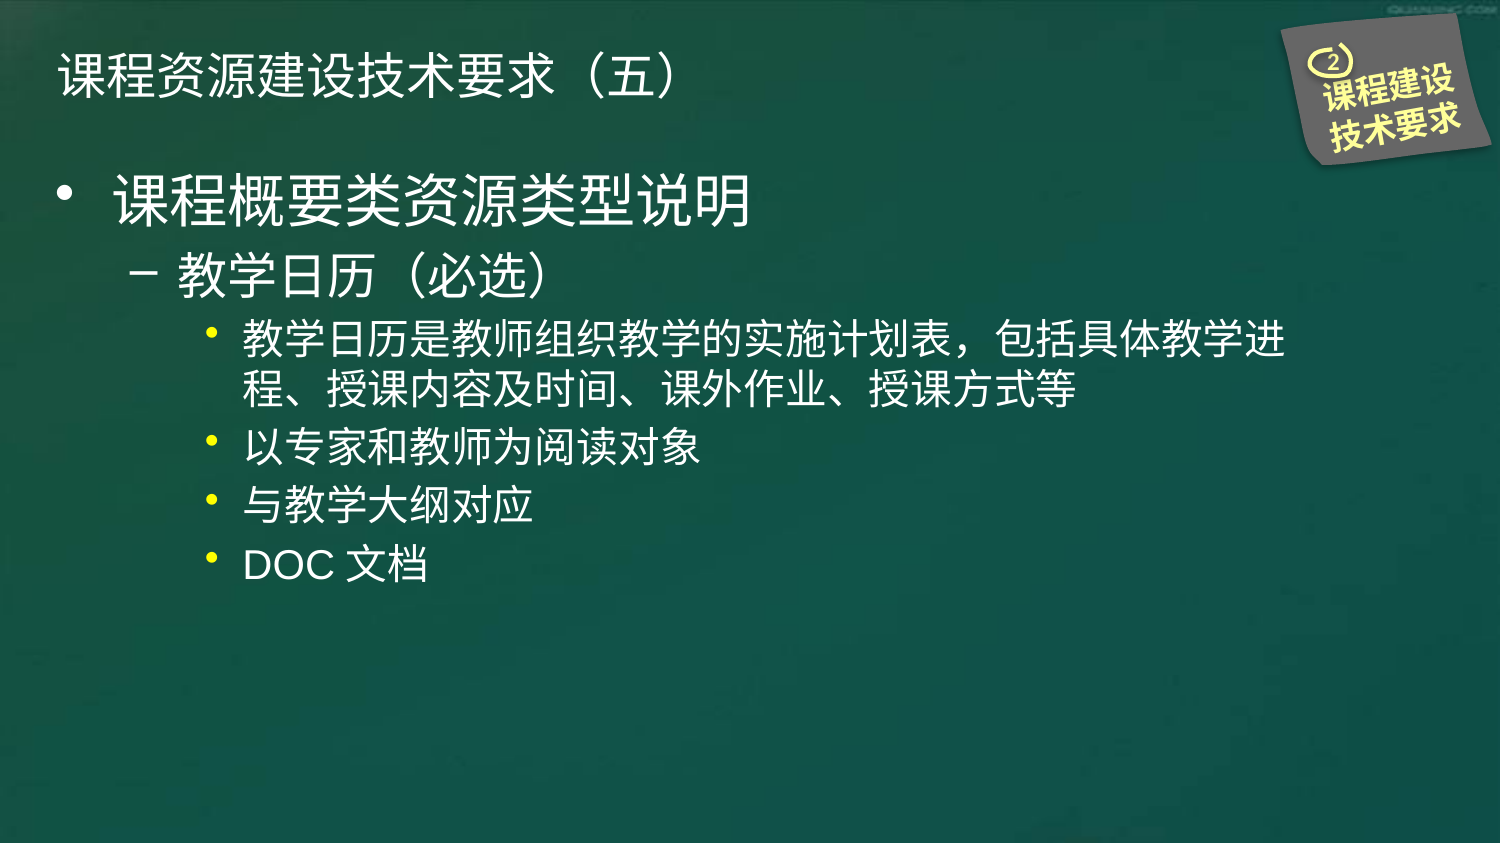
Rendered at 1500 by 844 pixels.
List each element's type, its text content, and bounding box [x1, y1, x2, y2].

title 课程资源建设技术要求（五） [41, 37, 957, 112]
picture [0, 0, 1500, 843]
list 课程概要类资源类型说明 教学日历（必选） 教学日历是教师组织教学的实施计划表，包括具体教学进程、授课内容及时间、课外作业、授课方式等 以专家和教师为阅读对象 与教学大纲对应 DOC文档 [40, 156, 1341, 752]
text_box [1280, 12, 1492, 167]
